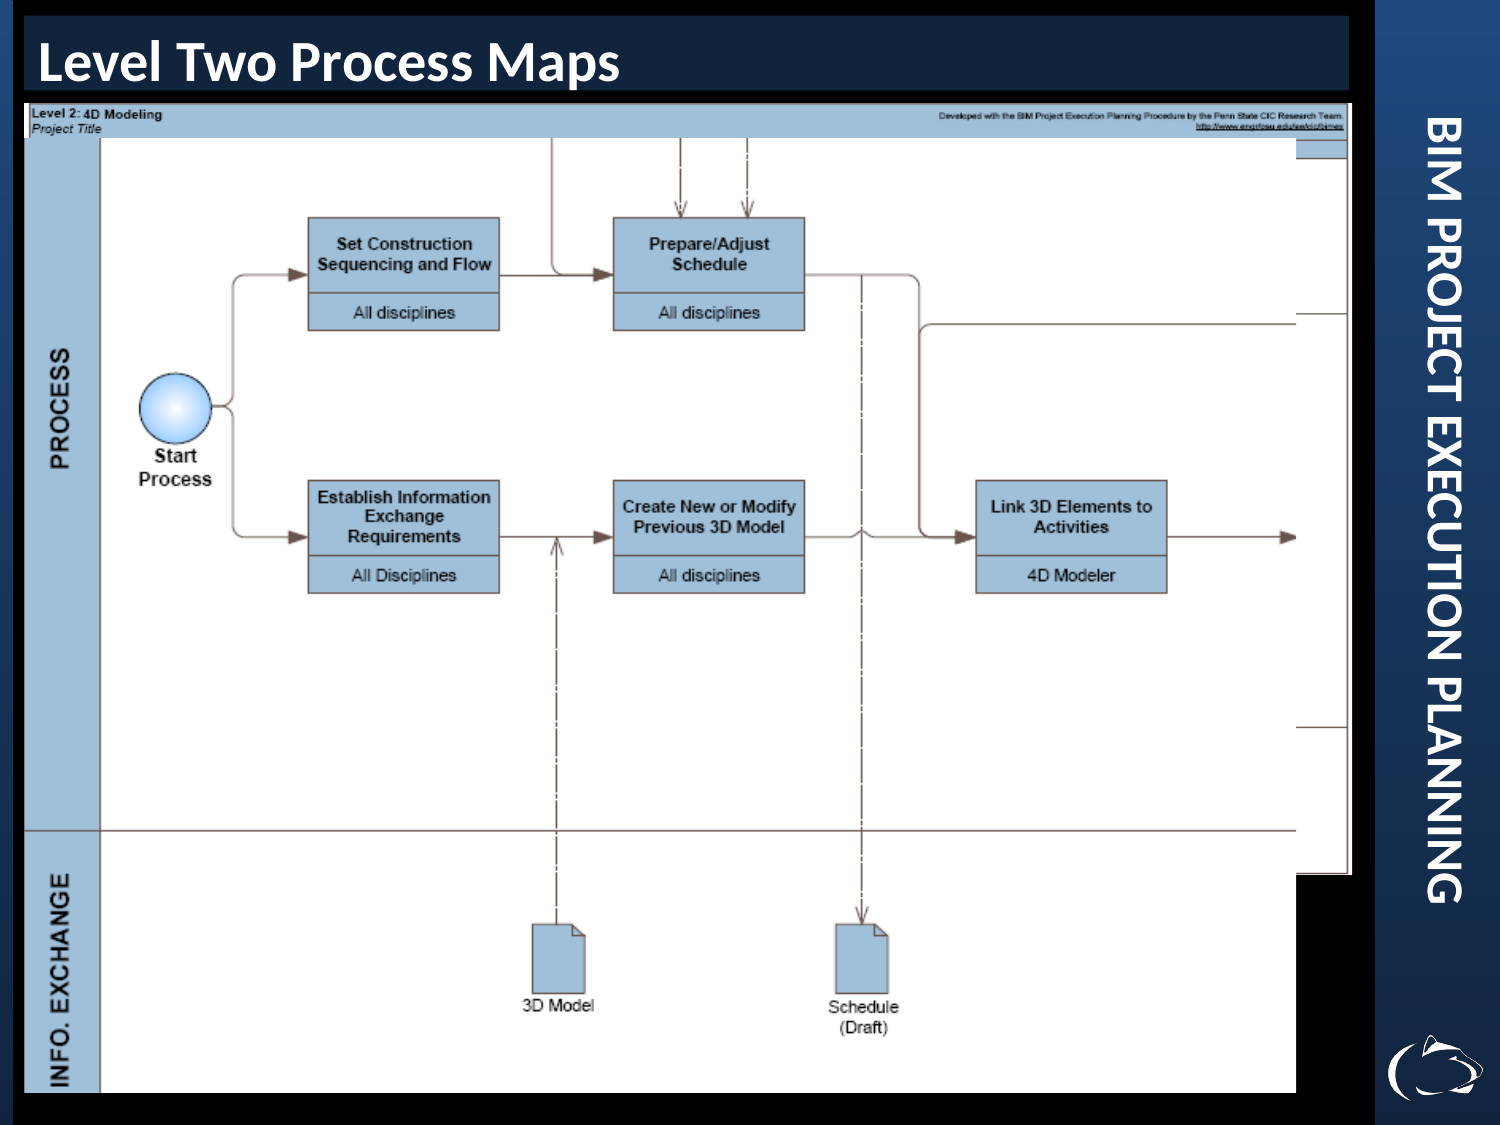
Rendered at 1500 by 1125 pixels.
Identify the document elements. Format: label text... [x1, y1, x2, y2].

text_box Level Two Process Maps [24, 15, 1349, 91]
picture [23, 102, 1353, 1093]
picture [1374, 1026, 1500, 1113]
